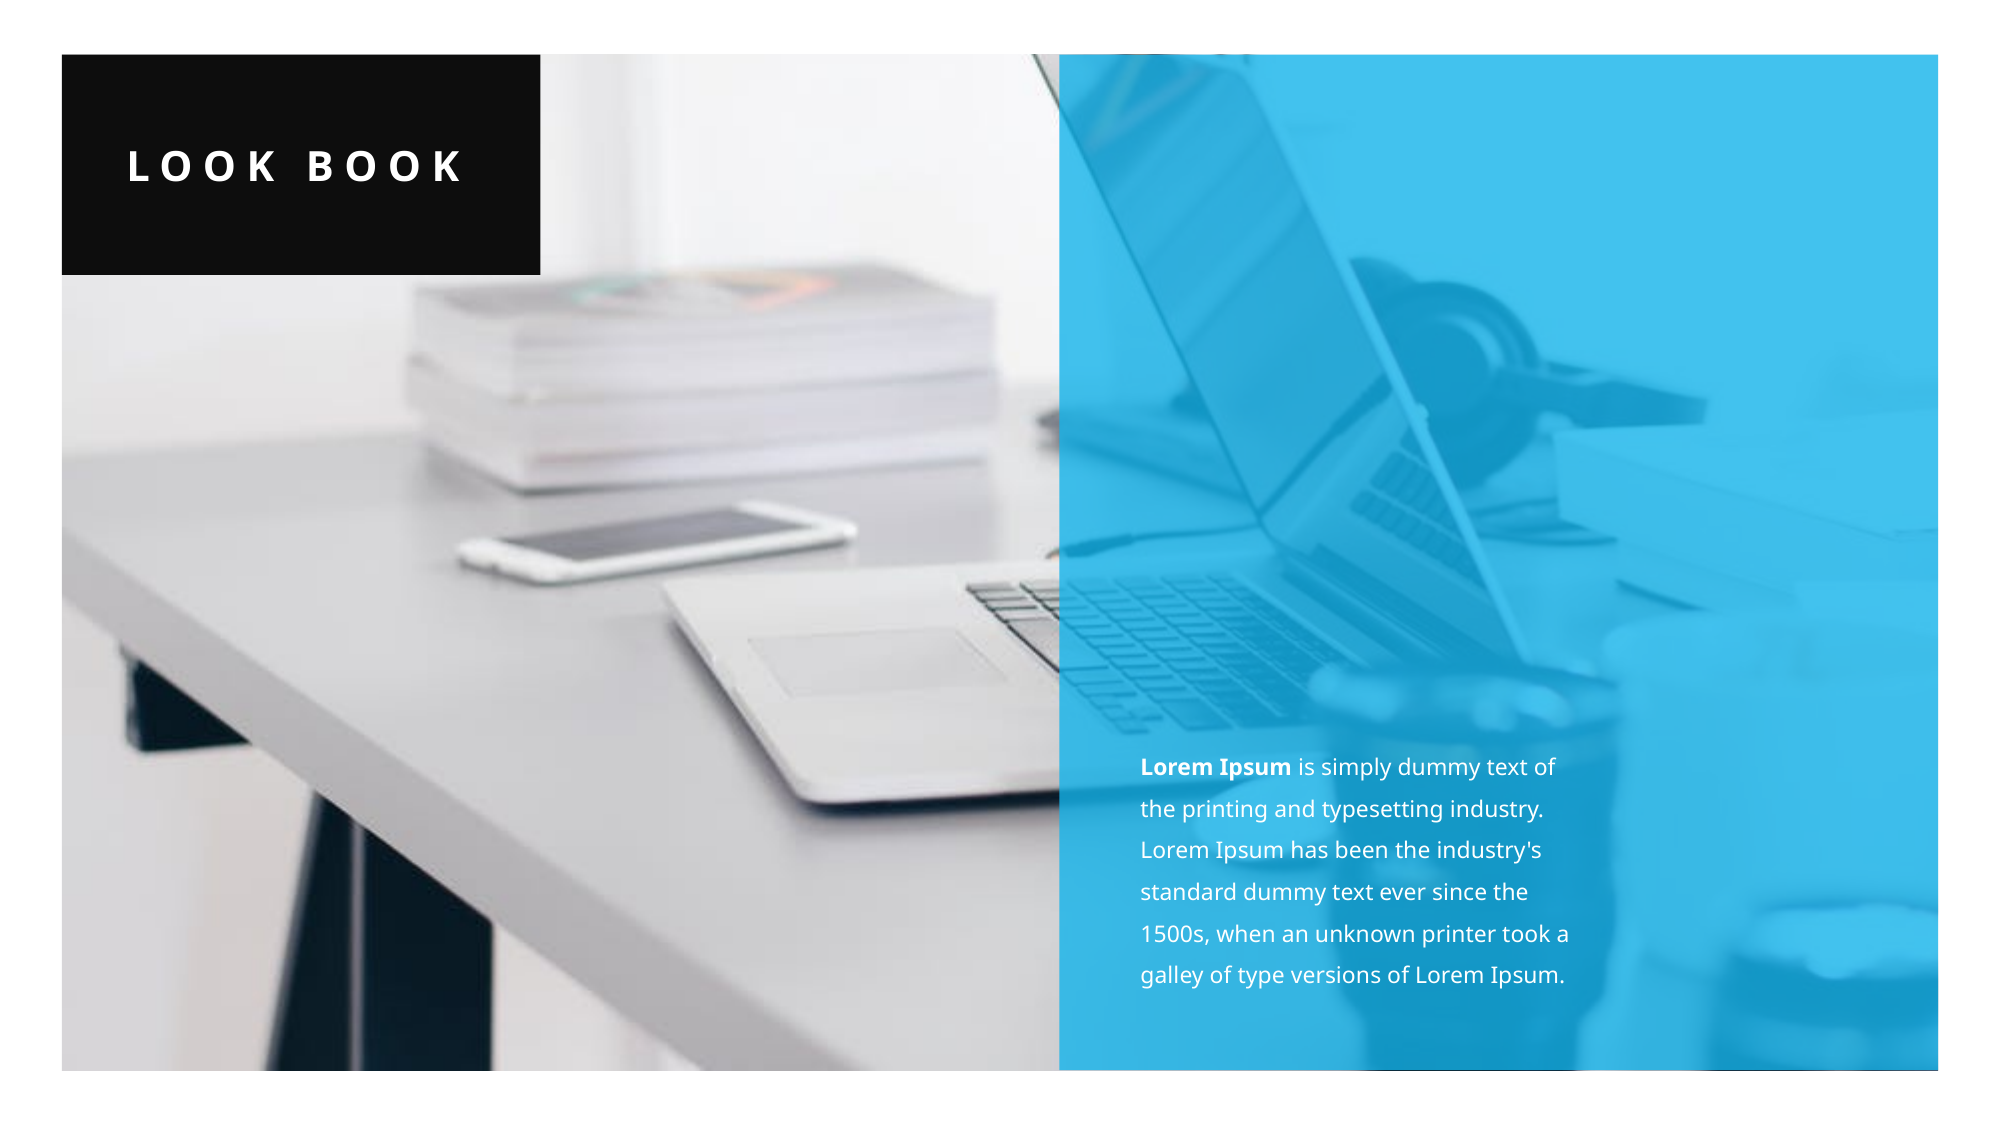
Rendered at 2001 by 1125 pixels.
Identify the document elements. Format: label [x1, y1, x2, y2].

picture [61, 54, 1939, 1071]
